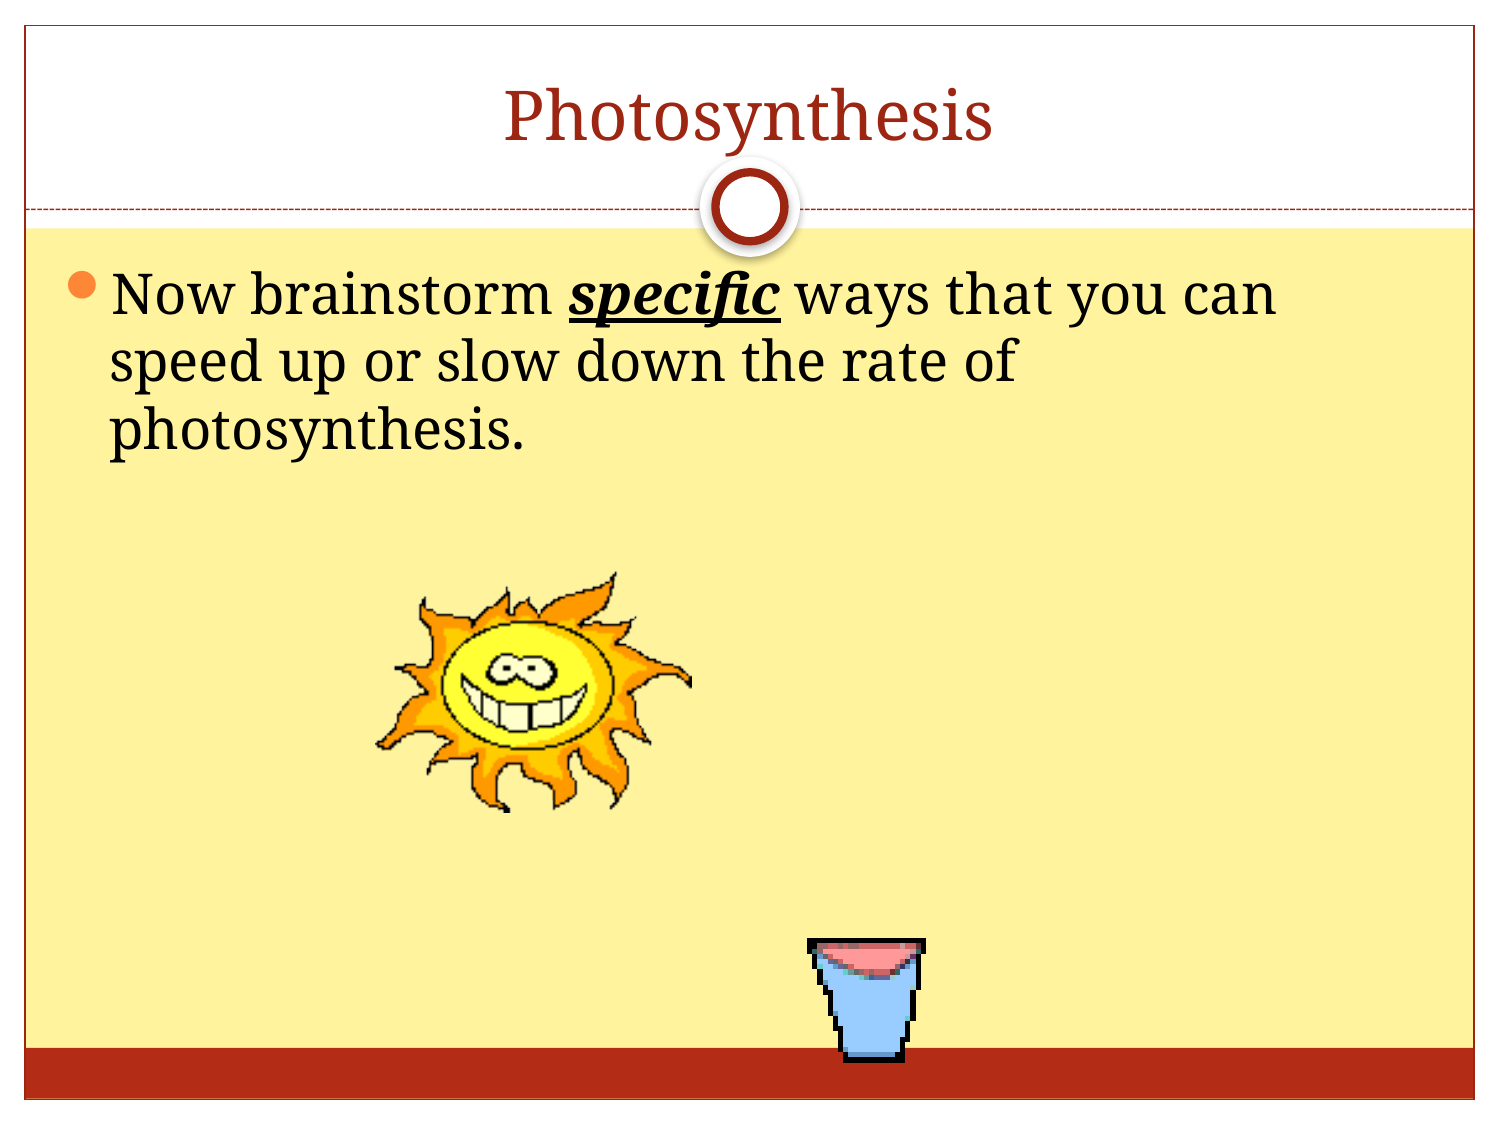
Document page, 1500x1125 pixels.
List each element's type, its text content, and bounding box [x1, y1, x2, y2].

title Photosynthesis [49, 37, 1450, 162]
picture [374, 562, 693, 813]
picture [787, 649, 1170, 1063]
list Now brainstorm specific ways that you can speed up or slow down the rate of photosynthesis. [49, 250, 1445, 1001]
